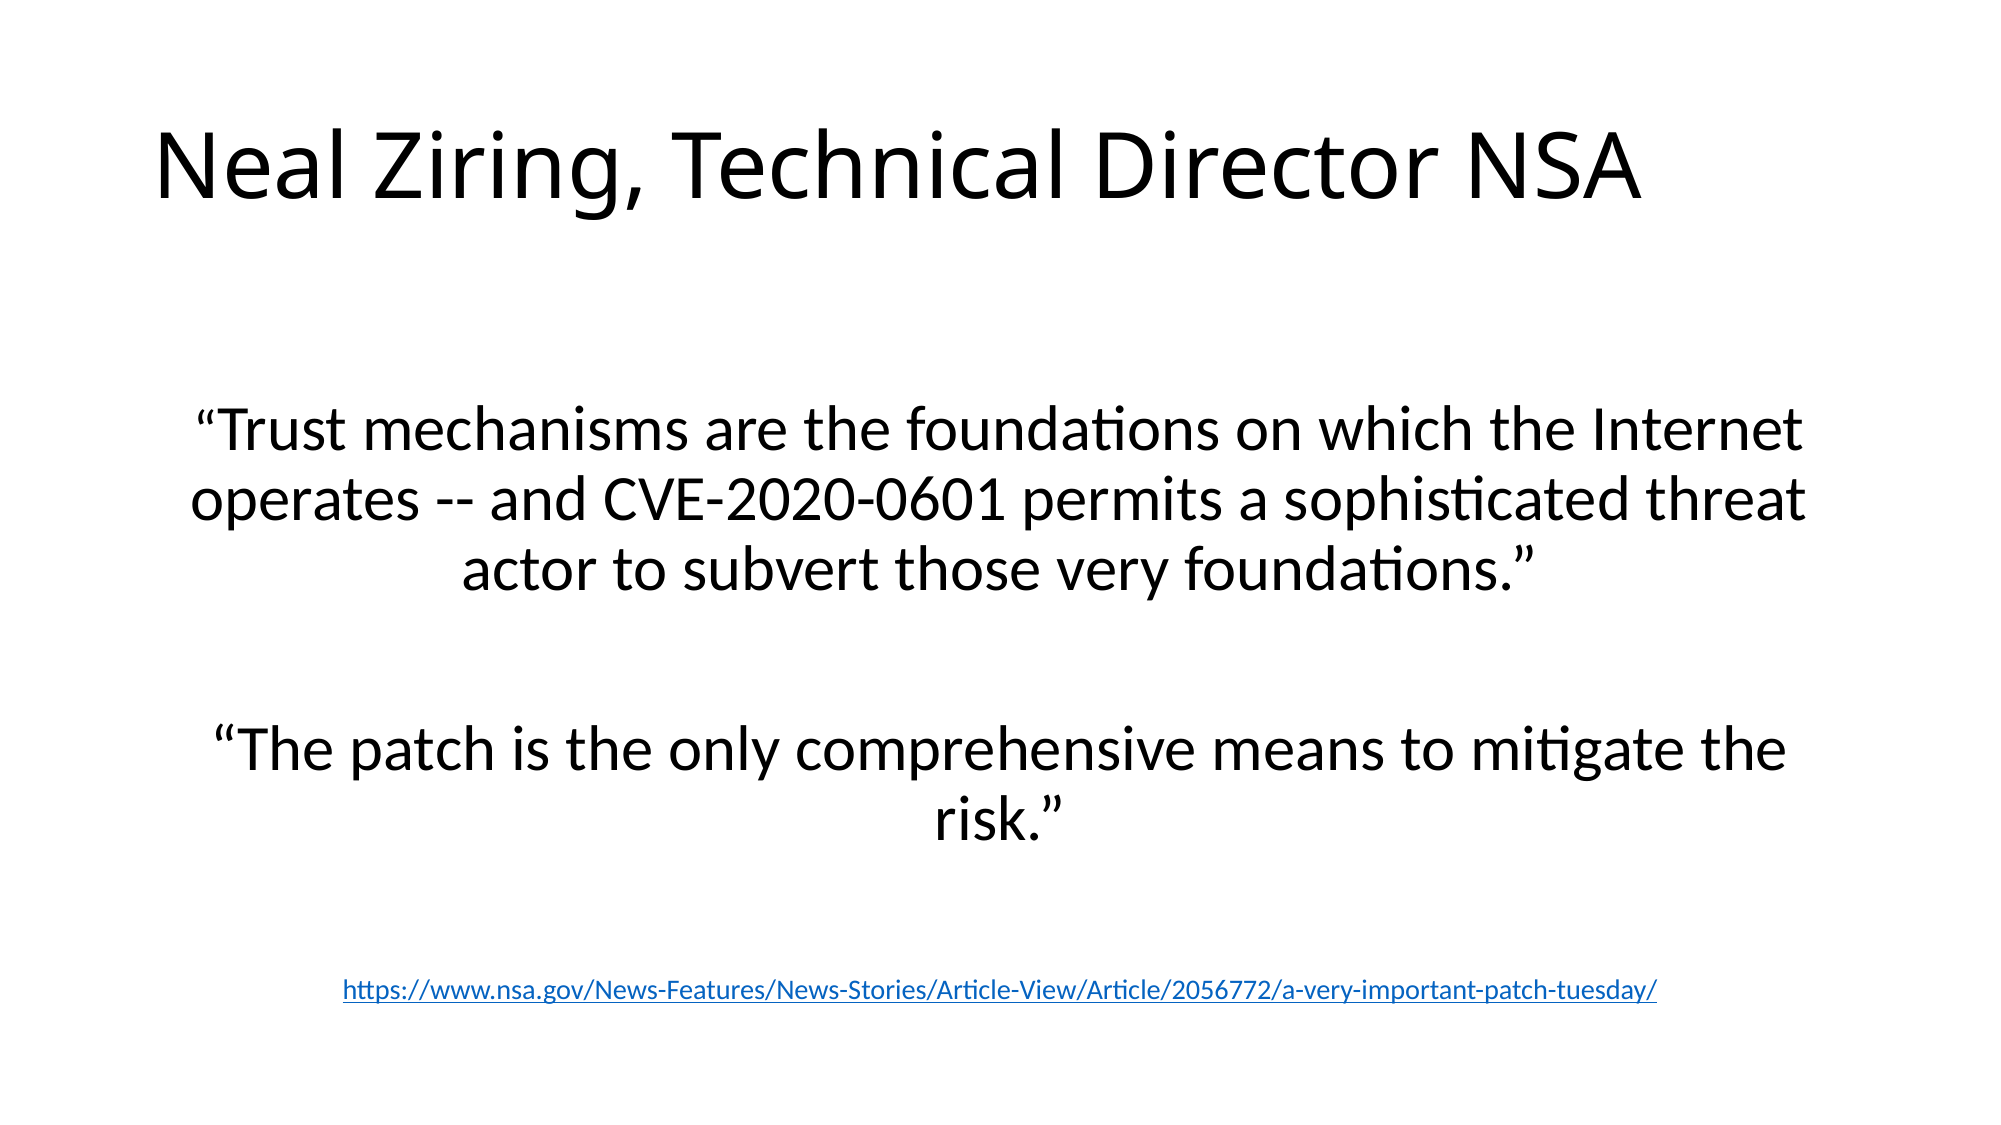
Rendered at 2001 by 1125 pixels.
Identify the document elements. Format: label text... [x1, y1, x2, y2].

list “Trust mechanisms are the foundations on which the Internet operates -- and CVE-2020-0601 permits a sophisticated threat actor to subvert those very foundations.” “The patch is the only comprehensive means to mitigate the risk.” https://www.nsa.gov/News-Features/News-Stories/Article-View/Article/2056772/a-very-important-patch-tuesday/ [137, 299, 1863, 1014]
title Neal Ziring, Technical Director NSA [137, 59, 1863, 278]
